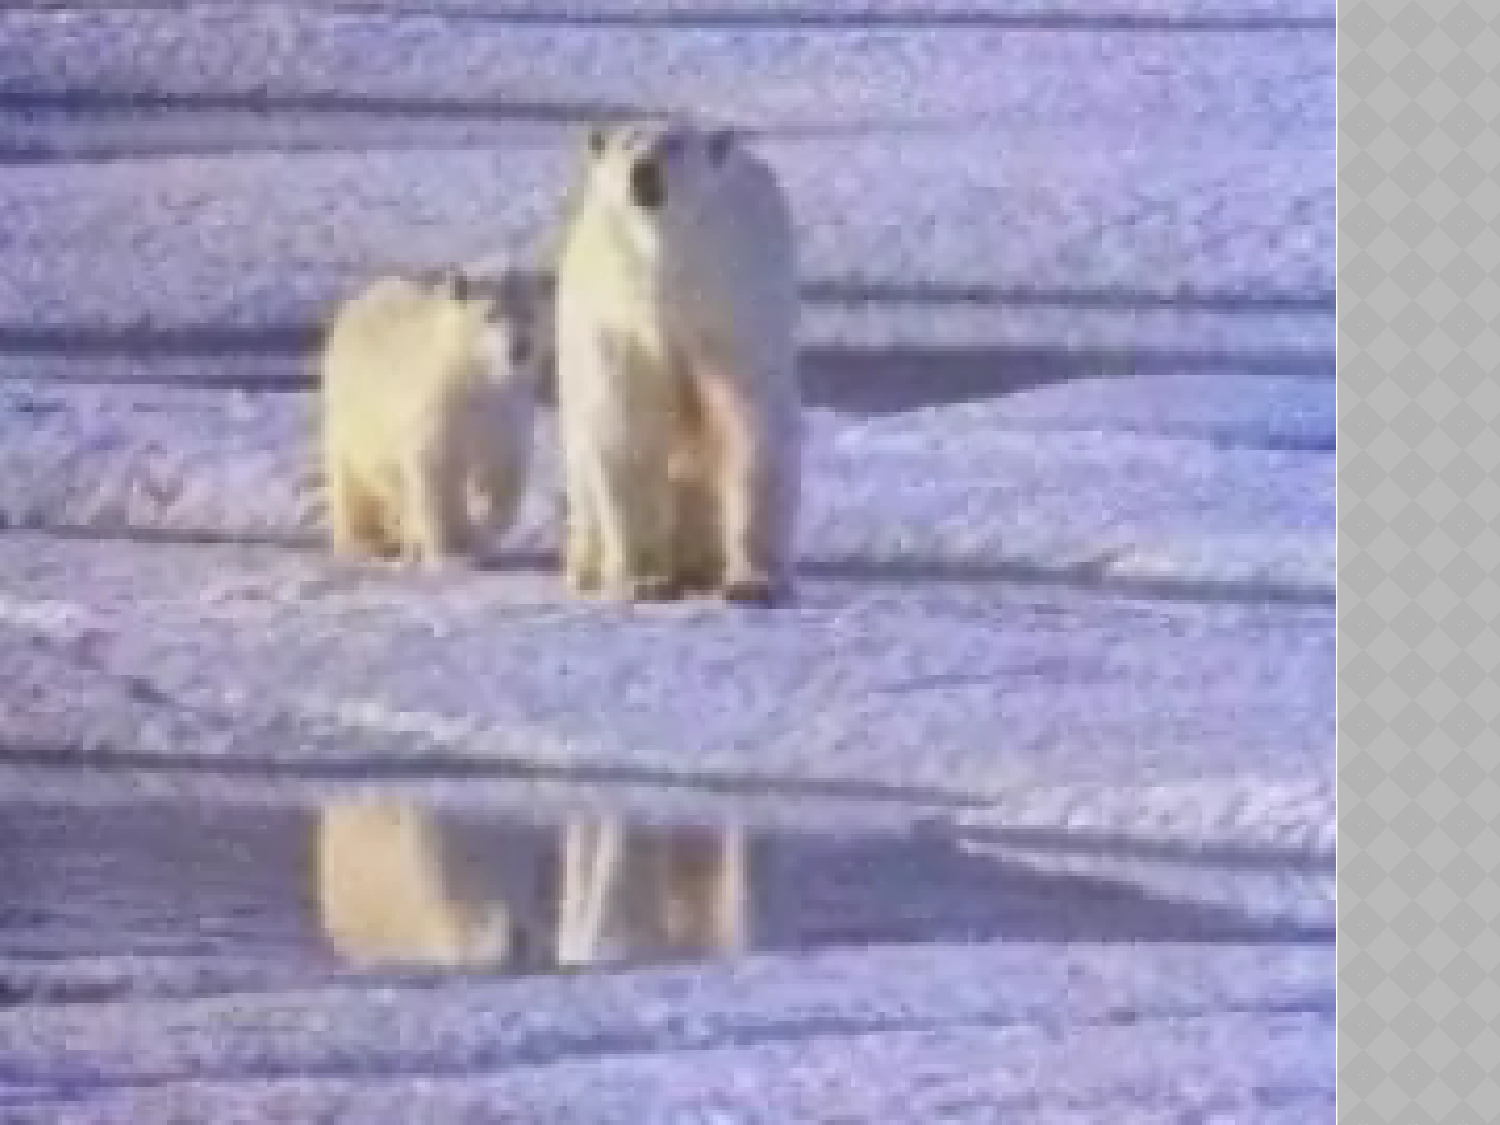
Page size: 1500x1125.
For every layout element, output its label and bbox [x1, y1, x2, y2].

list [0, 0, 1337, 1125]
